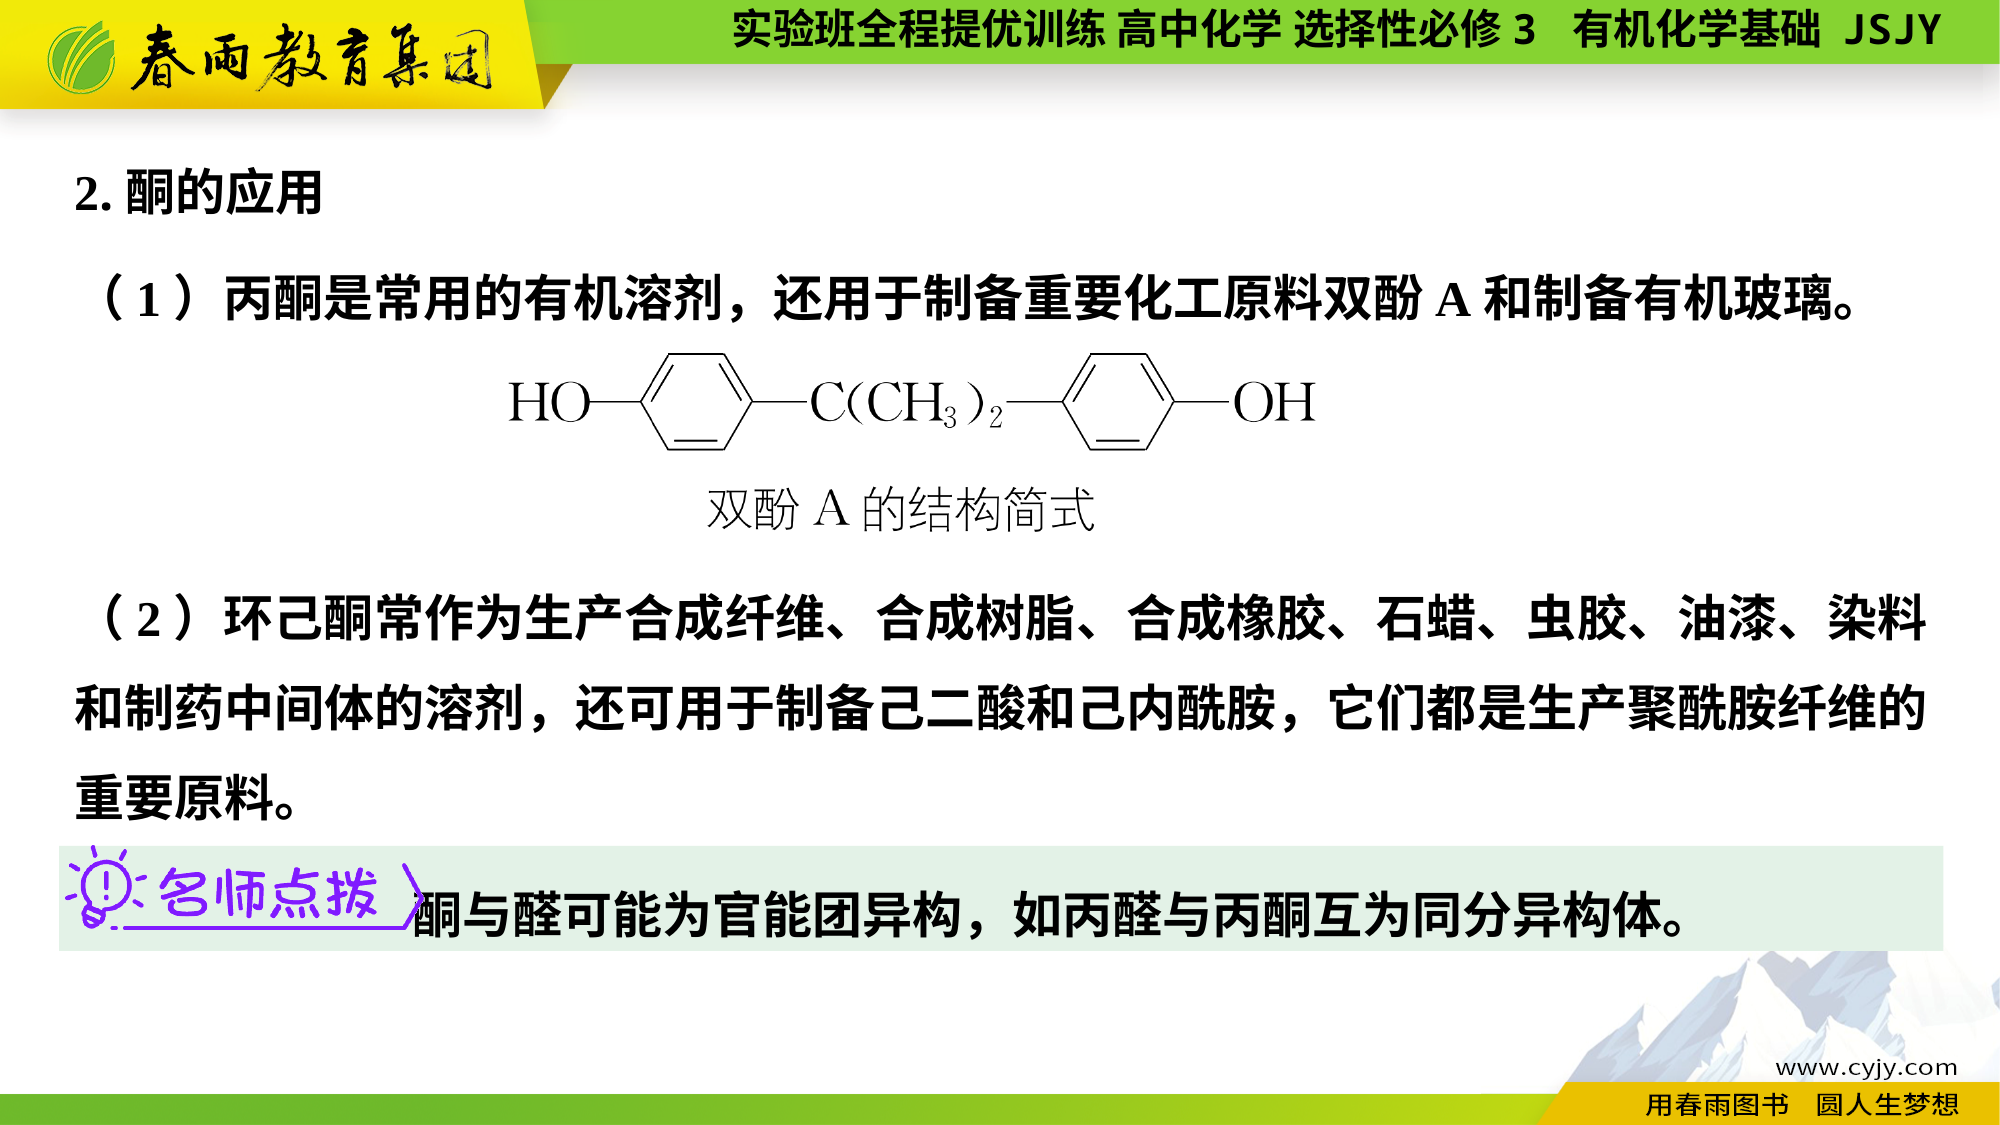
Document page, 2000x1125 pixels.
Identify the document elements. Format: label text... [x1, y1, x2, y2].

text_box 酮与醛可能为官能团异构，如丙醛与丙酮互为同分异构体。 [59, 845, 1944, 951]
list 2.酮的应用 （1）丙酮是常用的有机溶剂，还用于制备重要化工原料双酚A和制备有机玻璃。 （2）环己酮常作为生产合成纤维、合成树脂、合成橡胶、石蜡、虫胶、油漆、染料和制药中间体的溶剂，还可用于制备己二酸和己内酰胺，它们都是生产聚酰胺纤维的重要原料。 [59, 122, 1944, 842]
picture [0, 0, 2000, 1125]
